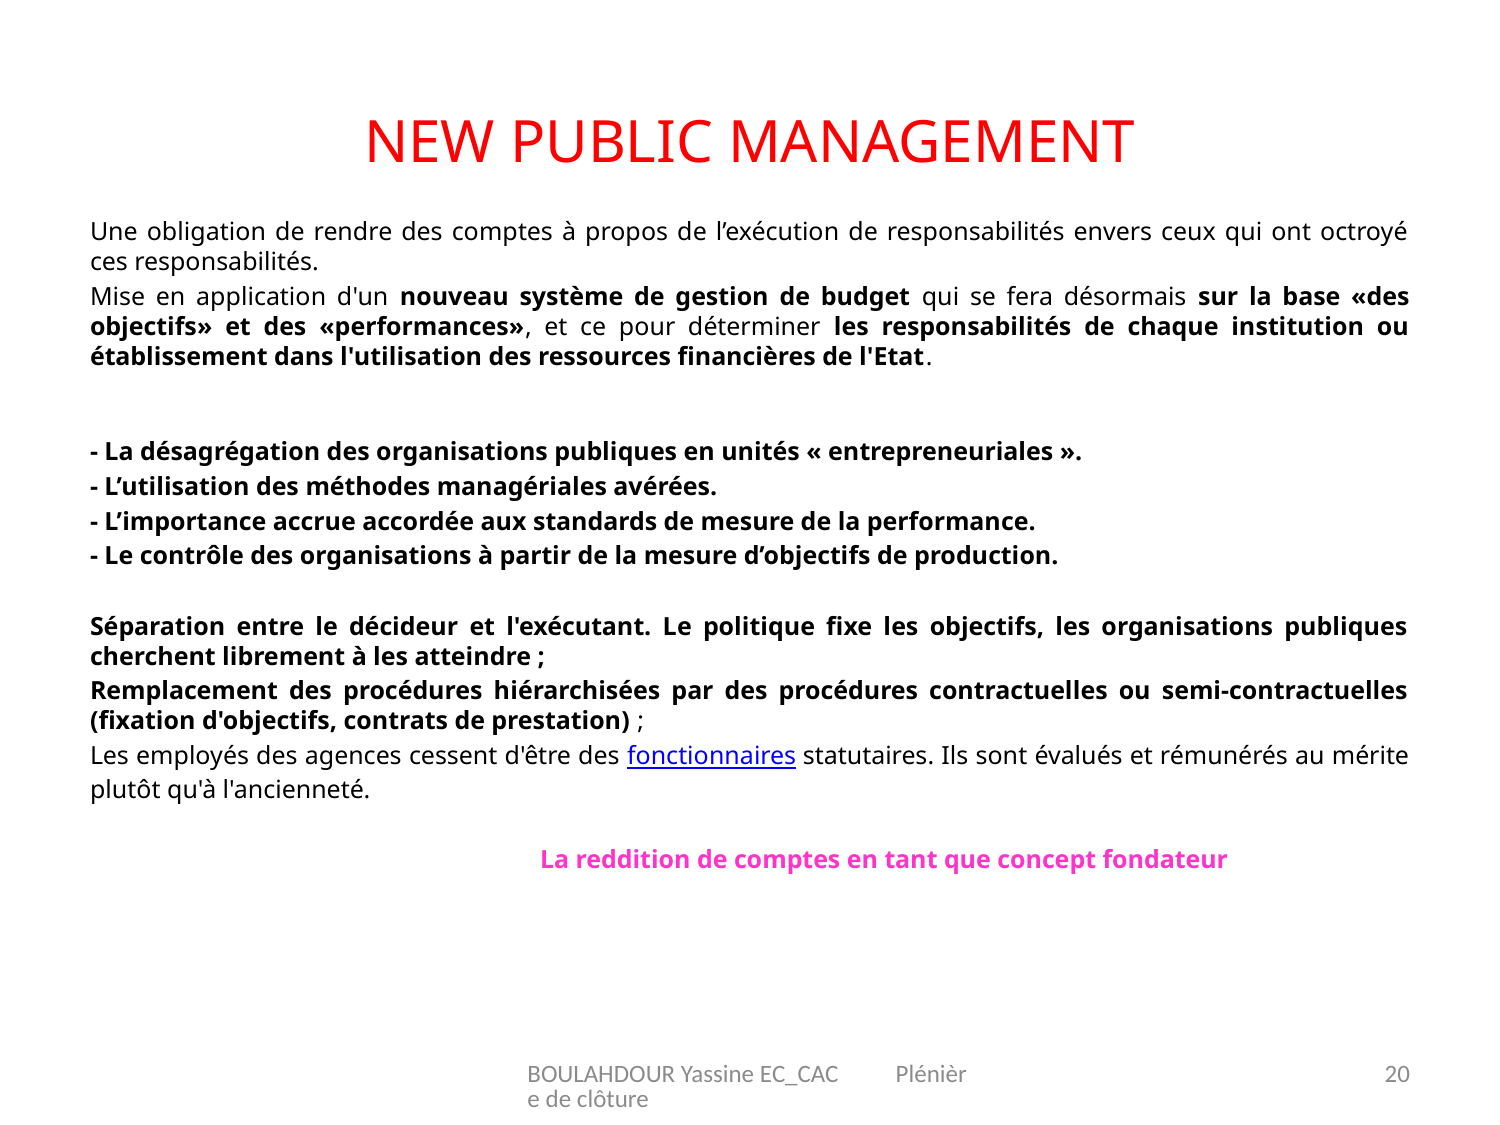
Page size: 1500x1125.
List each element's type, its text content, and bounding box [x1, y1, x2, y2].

list Une obligation de rendre des comptes à propos de l’exécution de responsabilités envers ceux qui ont octroyé ces responsabilités. Mise en application d'un nouveau système de gestion de budget qui se fera désormais sur la base «des objectifs» et des «performances», et ce pour déterminer les responsabilités de chaque institution ou établissement dans l'utilisation des ressources financières de l'Etat. - La désagrégation des organisations publiques en unités « entrepreneuriales ». - L’utilisation des méthodes managériales avérées. - L’importance accrue accordée aux standards de mesure de la performance. - Le contrôle des organisations à partir de la mesure d’objectifs de production. Séparation entre le décideur et l'exécutant. Le politique fixe les objectifs, les organisations publiques cherchent librement à les atteindre ; Remplacement des procédures hiérarchisées par des procédures contractuelles ou semi-contractuelles (fixation d'objectifs, contrats de prestation) ; Les employés des agences cessent d'être des fonctionnaires statutaires. Ils sont évalués et rémunérés au mérite plutôt qu'à l'ancienneté. La reddition de comptes en tant que concept fondateur [75, 208, 1425, 1005]
footer BOULAHDOUR Yassine EC_CAC Plénière de clôture [512, 1042, 988, 1103]
title New Public Management [75, 45, 1425, 208]
slide_number 20 [1074, 1042, 1425, 1103]
